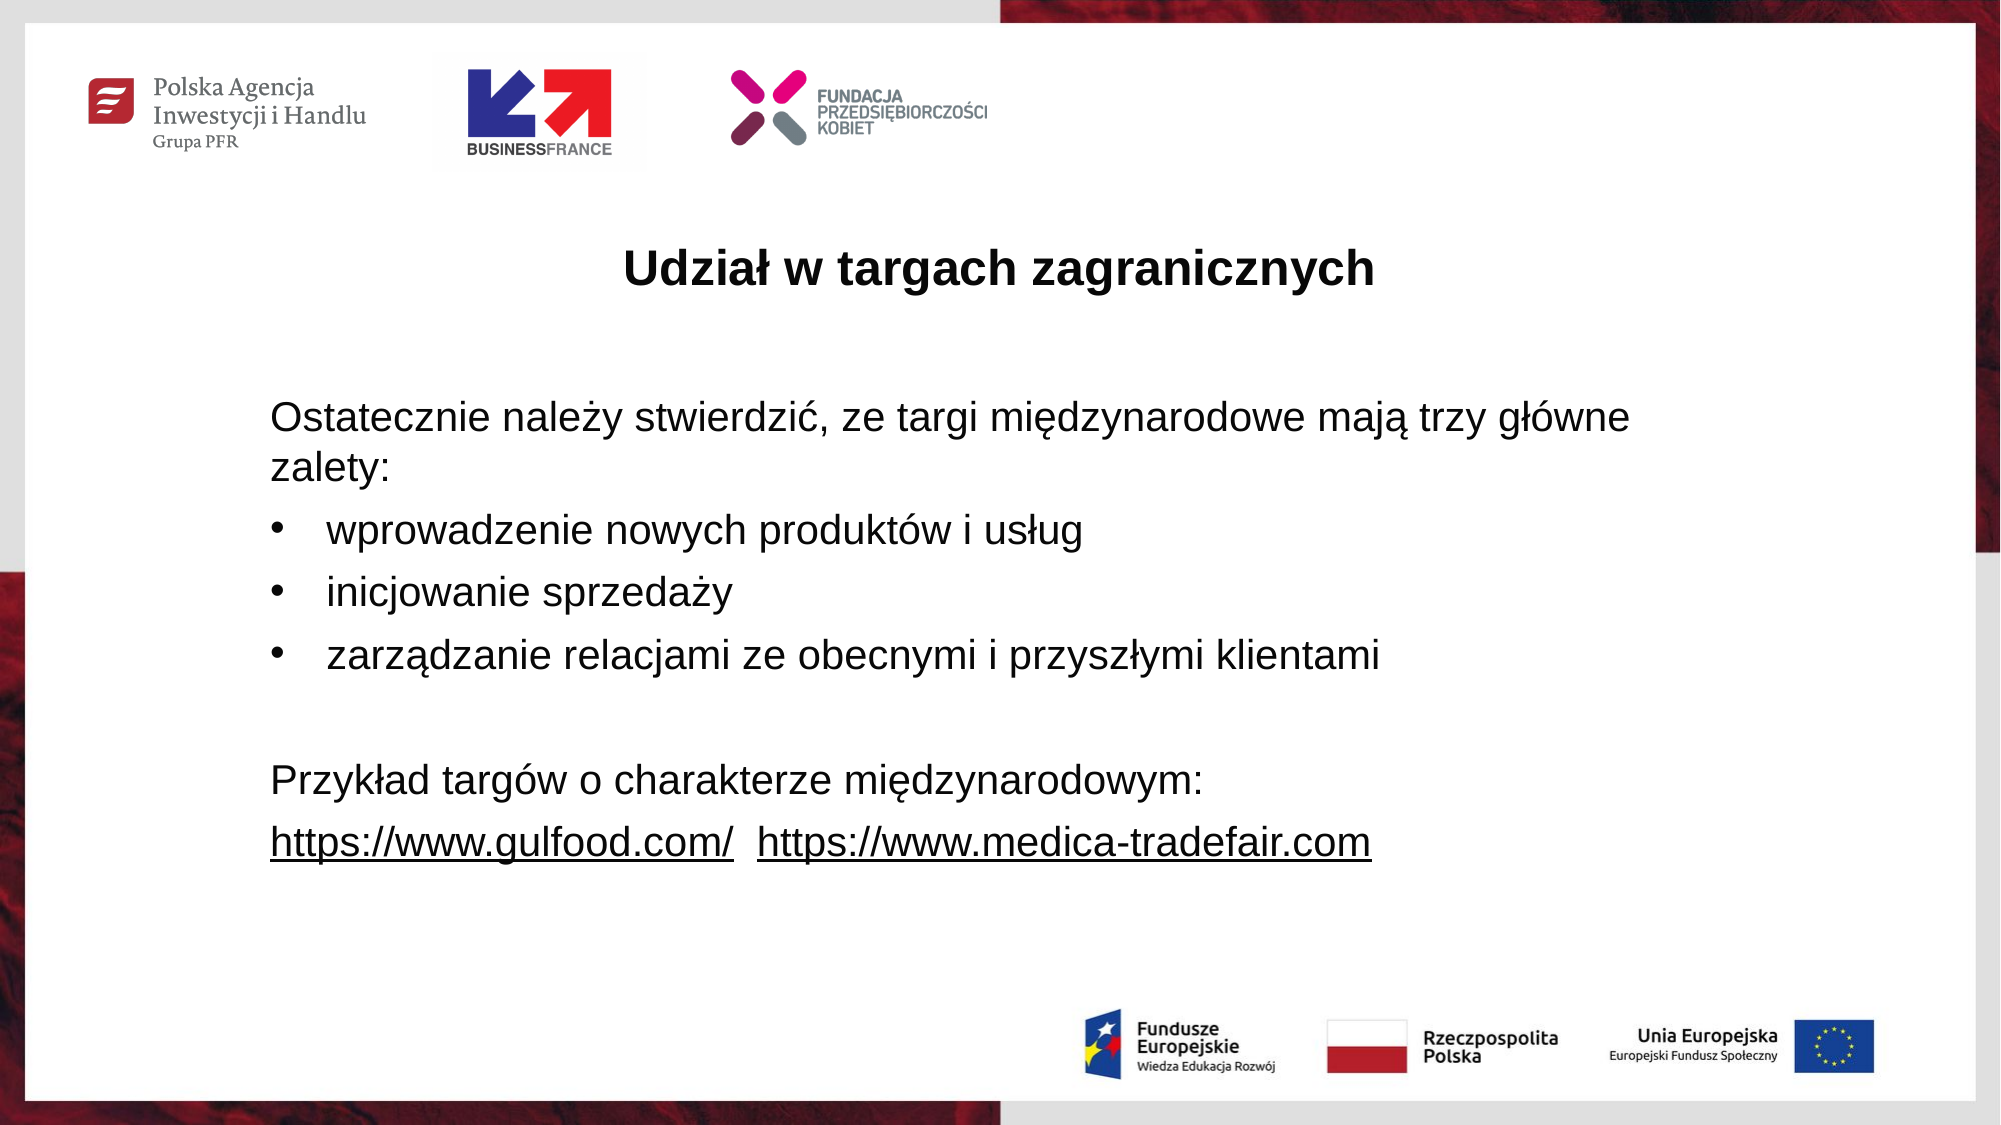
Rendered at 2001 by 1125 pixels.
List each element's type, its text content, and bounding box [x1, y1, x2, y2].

text_box Udział w targach zagranicznych [453, 231, 1547, 300]
text_box Ostatecznie należy stwierdzić, ze targi międzynarodowe mają trzy główne zalety: wprowadzenie nowych produktów i usług inicjowanie sprzedaży zarządzanie relacjami ze obecnymi i przyszłymi klientami Przykład targów o charakterze międzynarodowym: https://www.gulfood.com/ https://www.medica-tradefair.com [265, 385, 1734, 870]
picture [0, 0, 2001, 1125]
